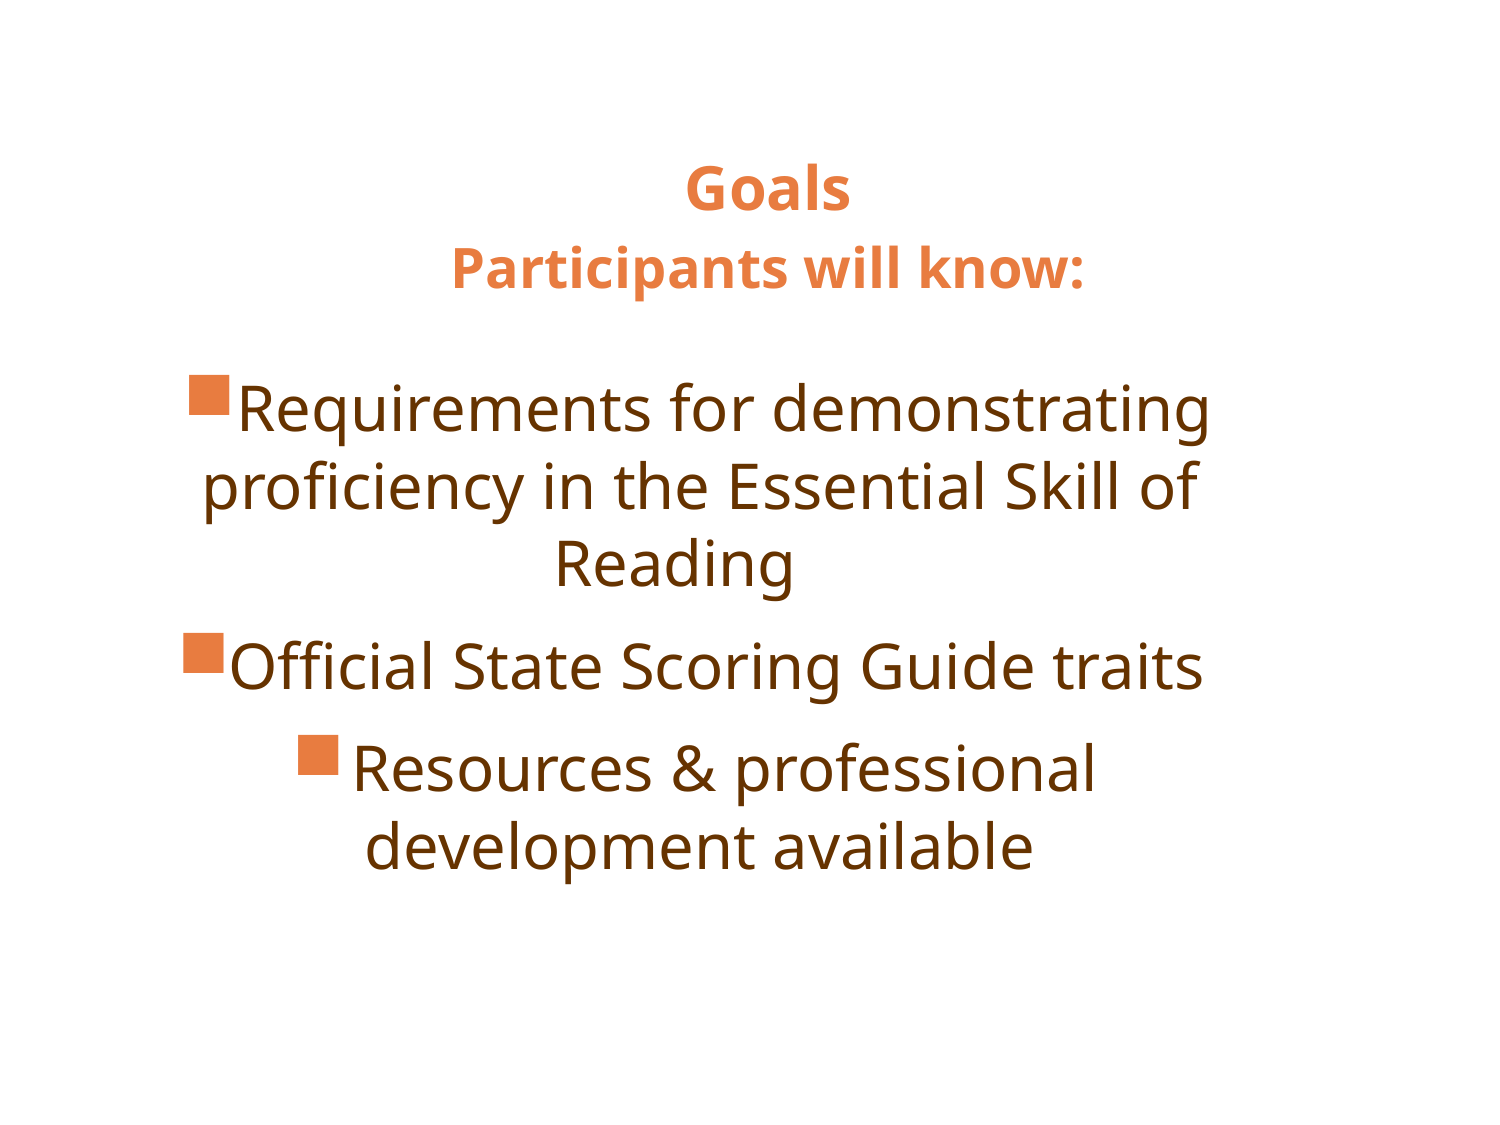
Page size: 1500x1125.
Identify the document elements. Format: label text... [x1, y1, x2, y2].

subtitle Requirements for demonstrating proficiency in the Essential Skill of Reading Official State Scoring Guide traits Resources & professional development available [162, 362, 1238, 950]
title Goals Participants will know: [187, 137, 1350, 313]
